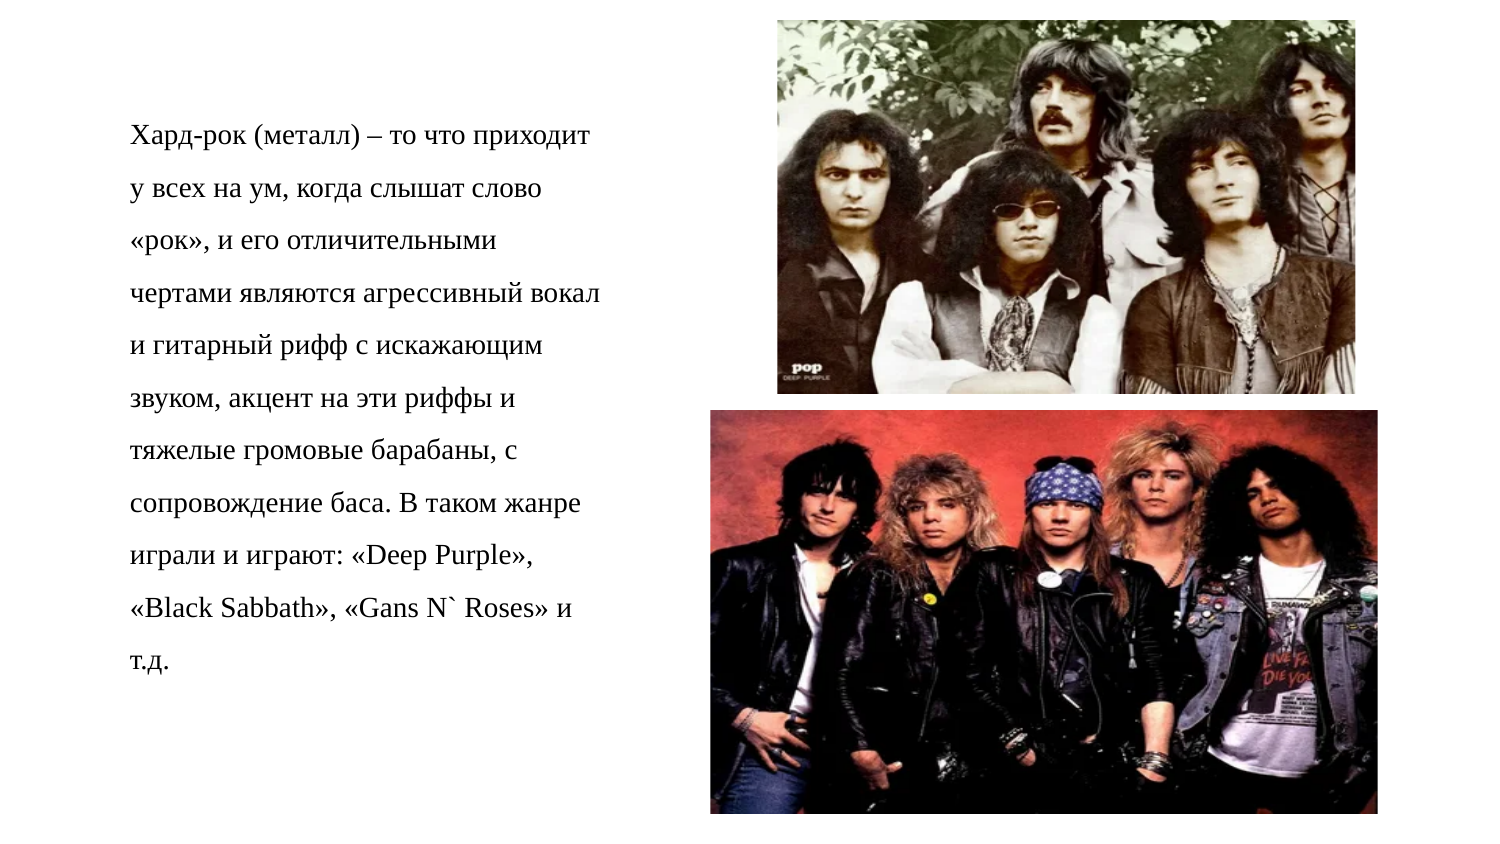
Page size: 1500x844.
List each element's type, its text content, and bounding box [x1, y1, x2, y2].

text_box Хард-рок (металл) – то что приходит у всех на ум, когда слышат слово «рок», и его отличительными чертами являются агрессивный вокал и гитарный рифф с искажающим звуком, акцент на эти риффы и тяжелые громовые барабаны, с сопровождение баса. В таком жанре играли и играют: «Deep Purple», «Black Sabbath», «Gans N` Roses» и т.д. [115, 90, 617, 738]
text_box [710, 410, 1378, 814]
text_box [777, 20, 1356, 394]
